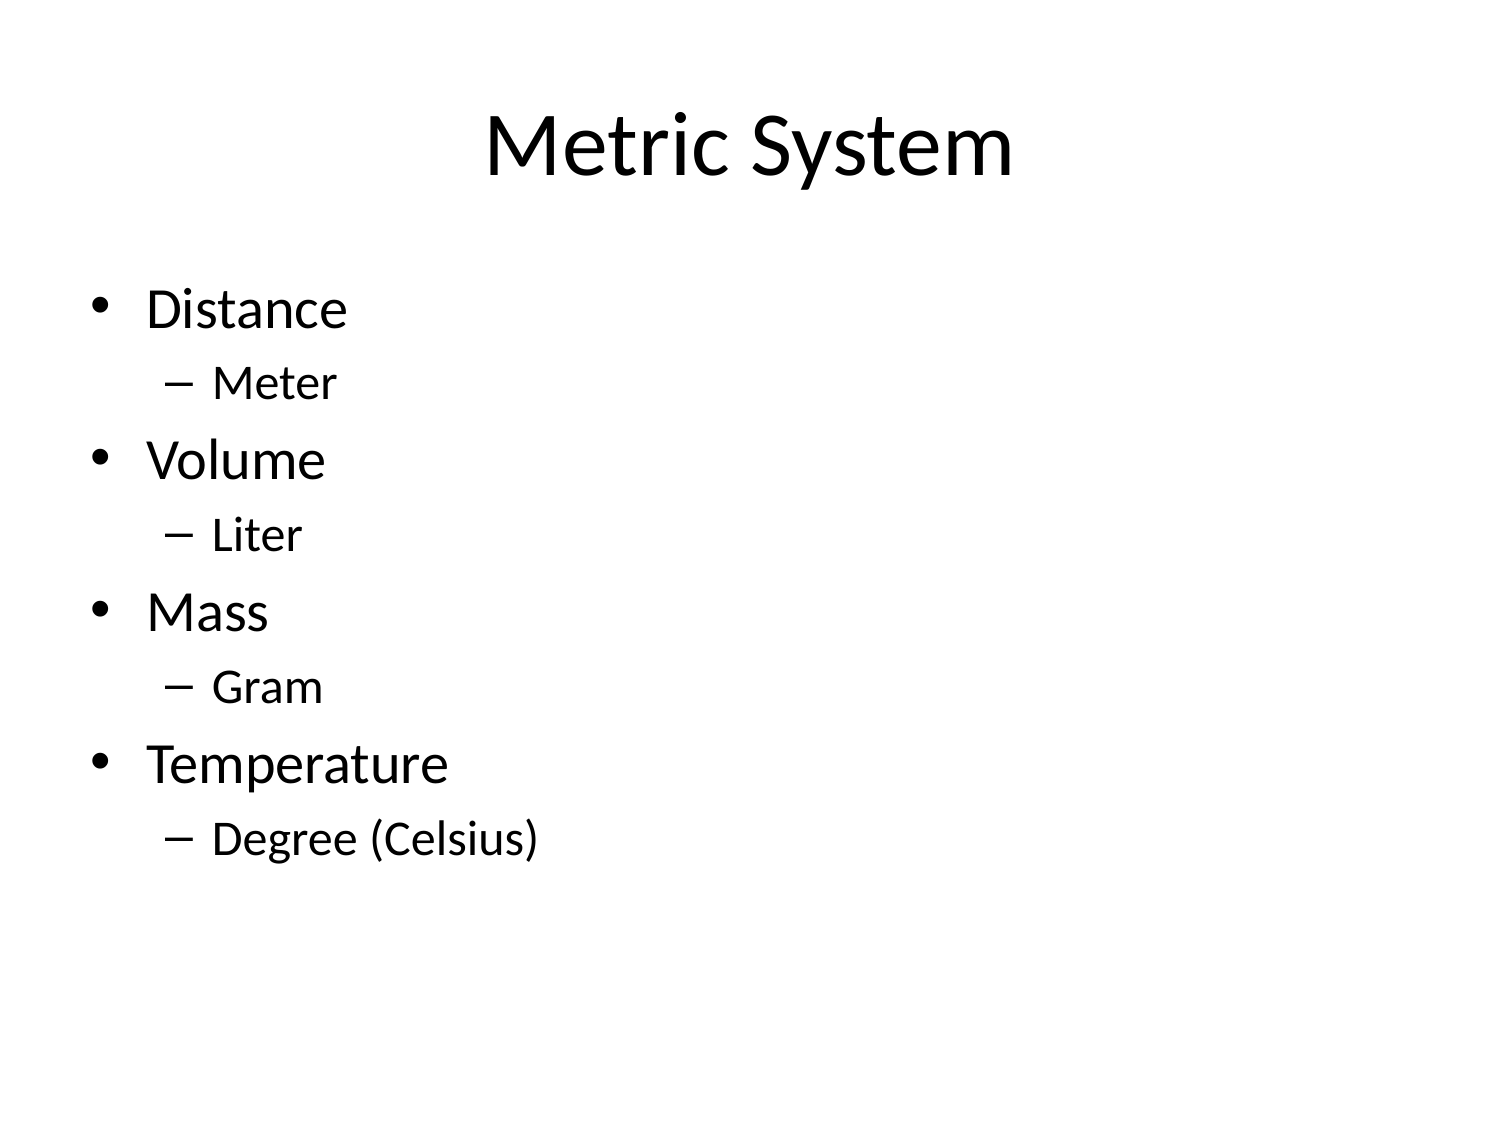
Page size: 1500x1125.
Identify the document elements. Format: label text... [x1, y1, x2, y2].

title Metric System [75, 45, 1425, 233]
list Distance Meter Volume Liter Mass Gram Temperature Degree (Celsius) [75, 262, 738, 1005]
